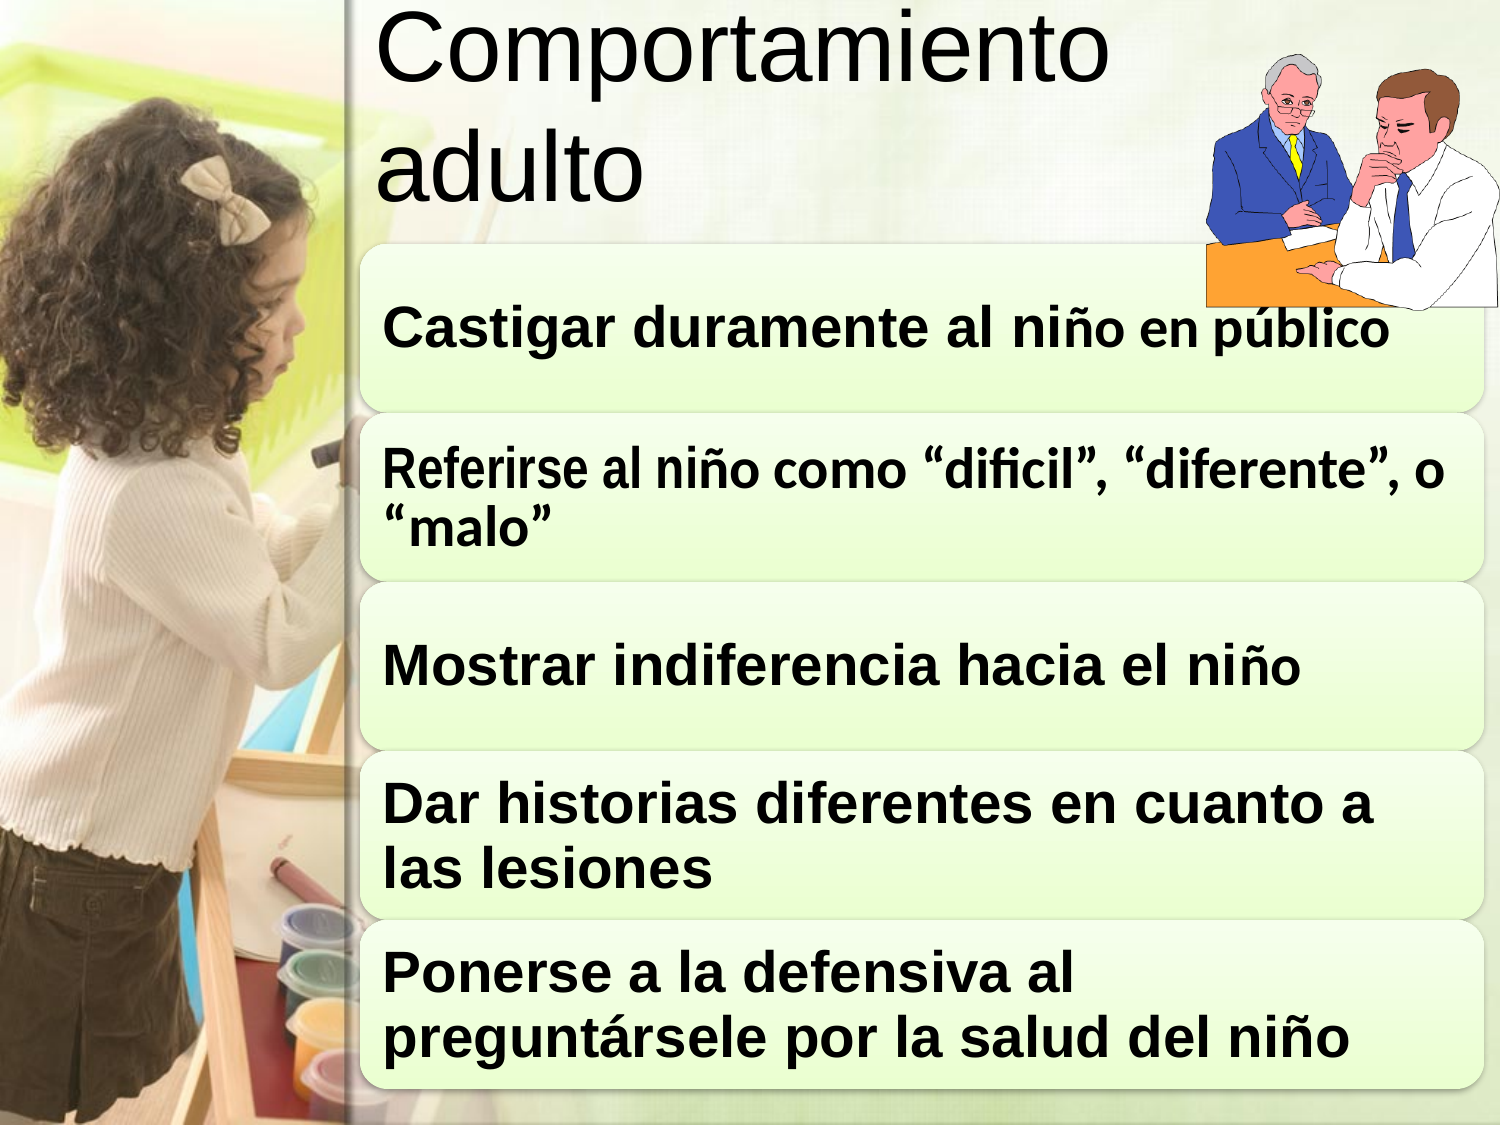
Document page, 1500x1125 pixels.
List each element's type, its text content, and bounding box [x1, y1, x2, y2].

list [359, 243, 1485, 1090]
picture [0, 0, 1500, 1125]
title Comportamiento adulto [359, 0, 1363, 219]
